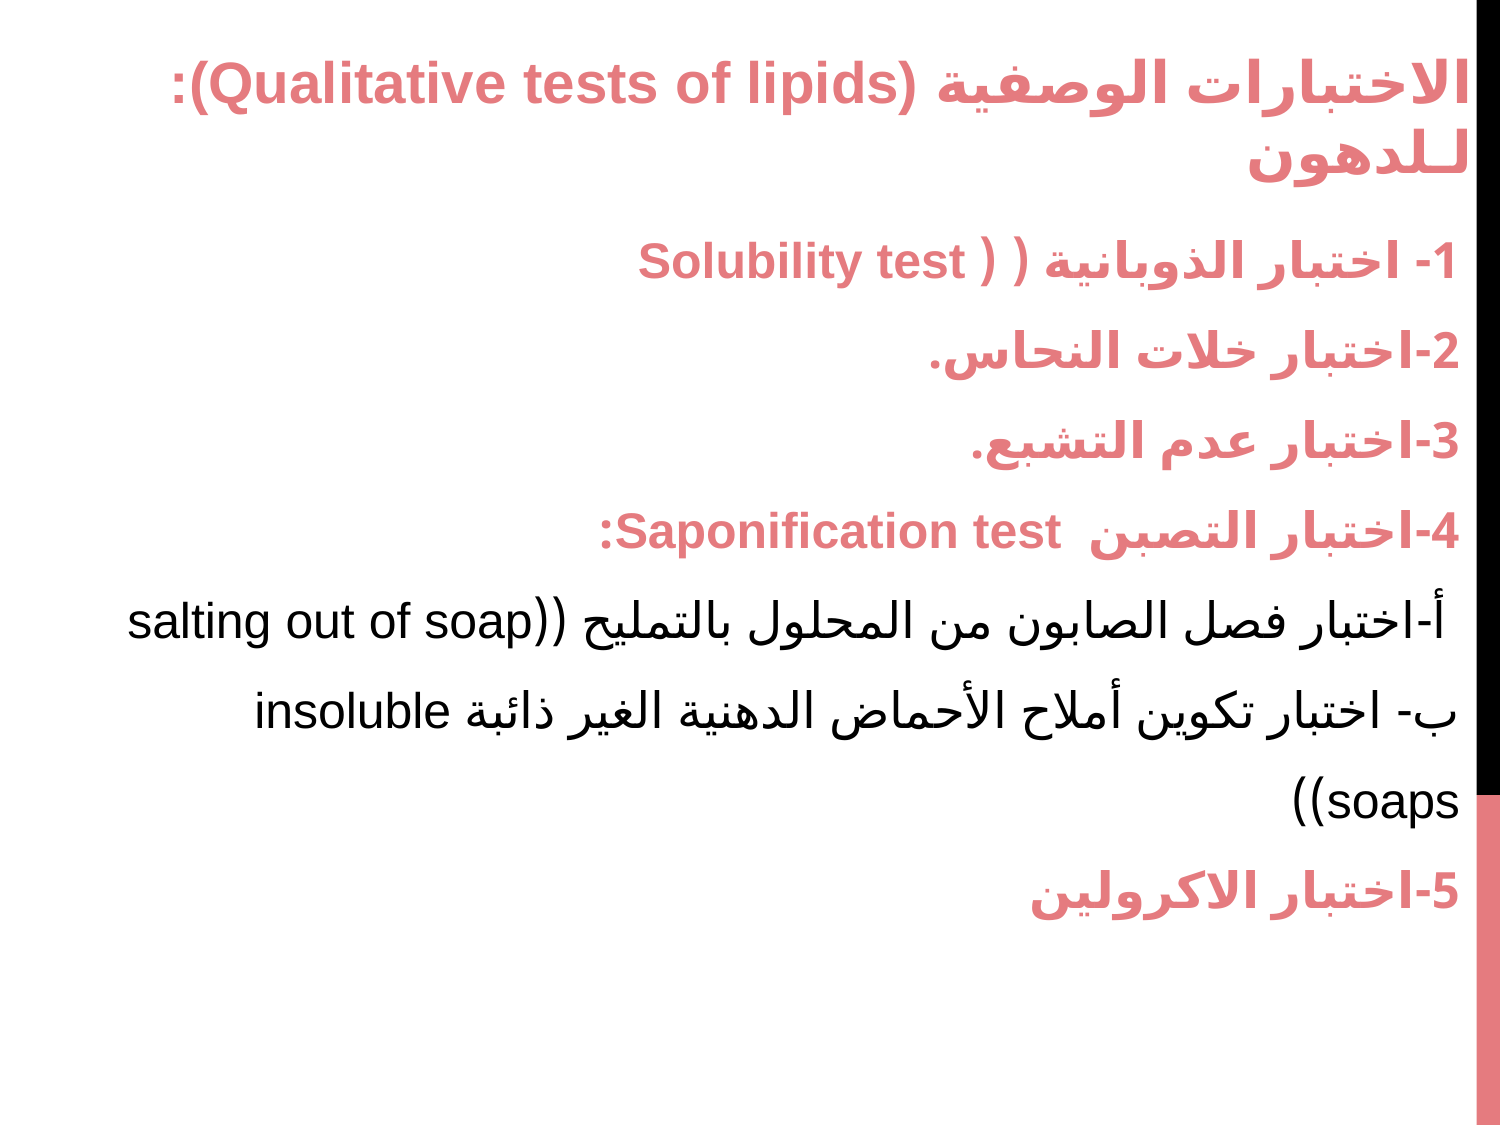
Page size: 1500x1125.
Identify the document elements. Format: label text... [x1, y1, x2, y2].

text_box 1- اختبار الذوبانية ( ( Solubility test 2-اختبار خلات النحاس. 3-اختبار عدم التشبع. 4-اختبار التصبن Saponification test: أ-اختبار فصل الصابون من المحلول بالتمليح ((salting out of soap ب- اختبار تكوين أملاح الأحماض الدهنية الغير ذائبة insoluble soaps)) 5-اختبار الاكرولين [62, 191, 1475, 927]
text_box :(Qualitative tests of lipids) الاختبارات الوصفية لـلدهون [149, 37, 1488, 193]
